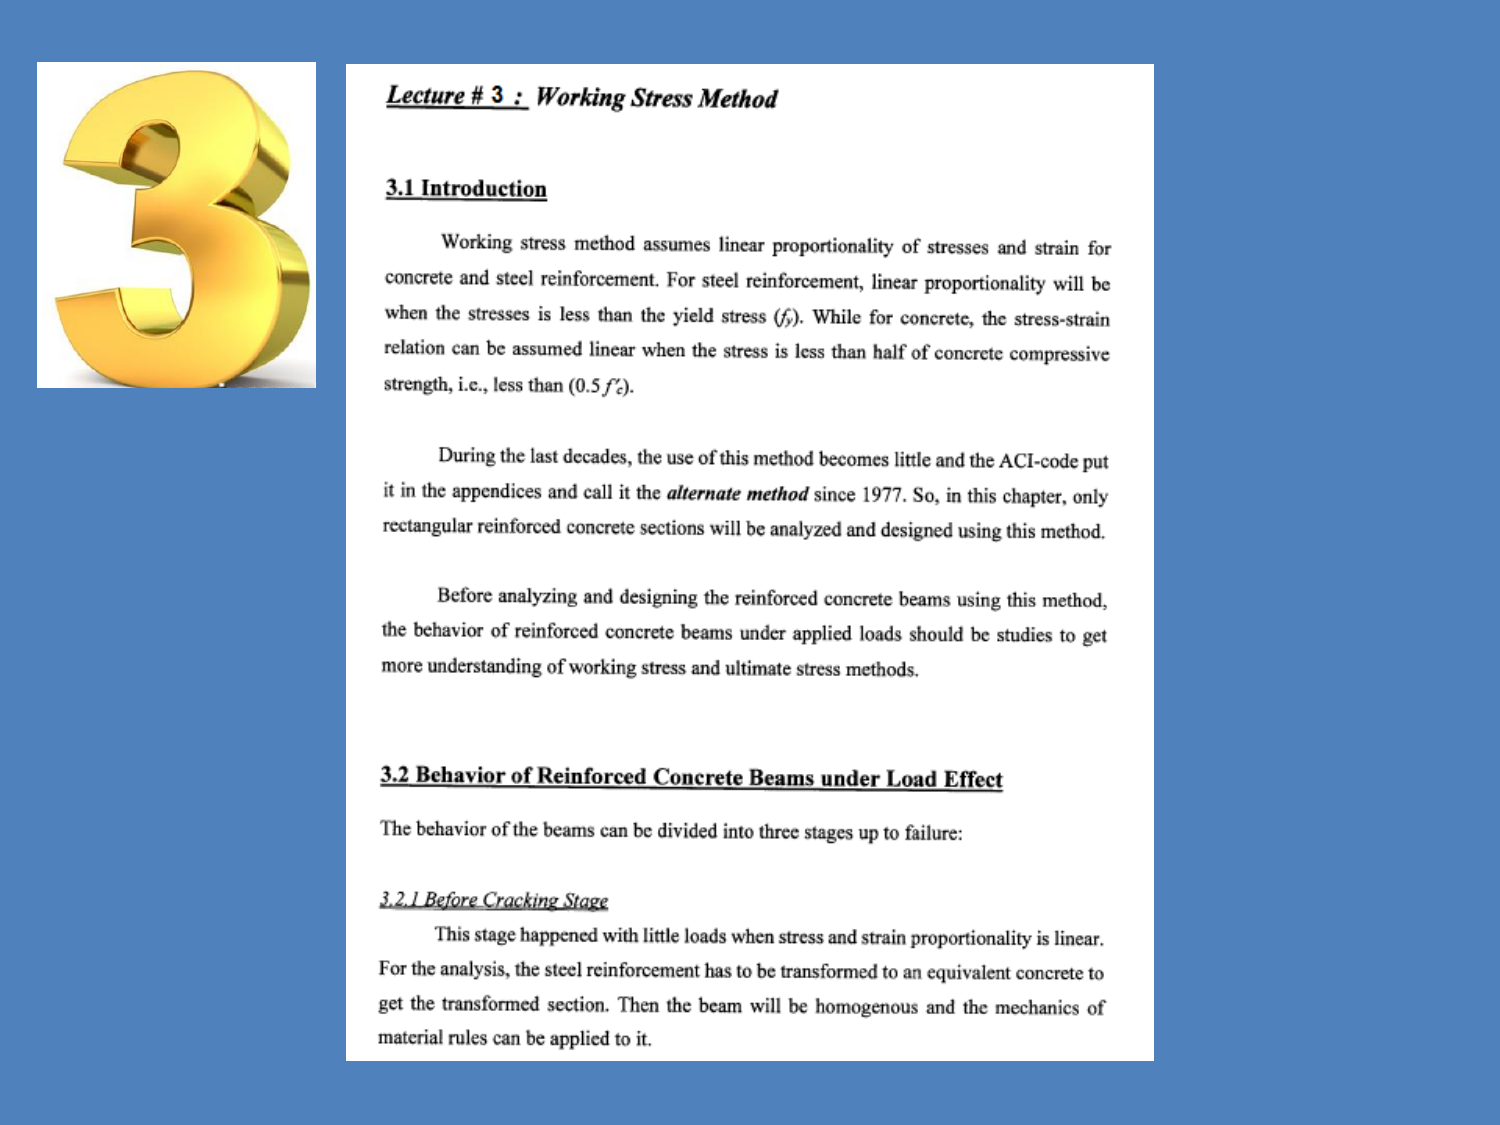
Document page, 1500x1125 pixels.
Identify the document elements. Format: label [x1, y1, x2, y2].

picture [345, 64, 1155, 1061]
picture [37, 62, 317, 388]
